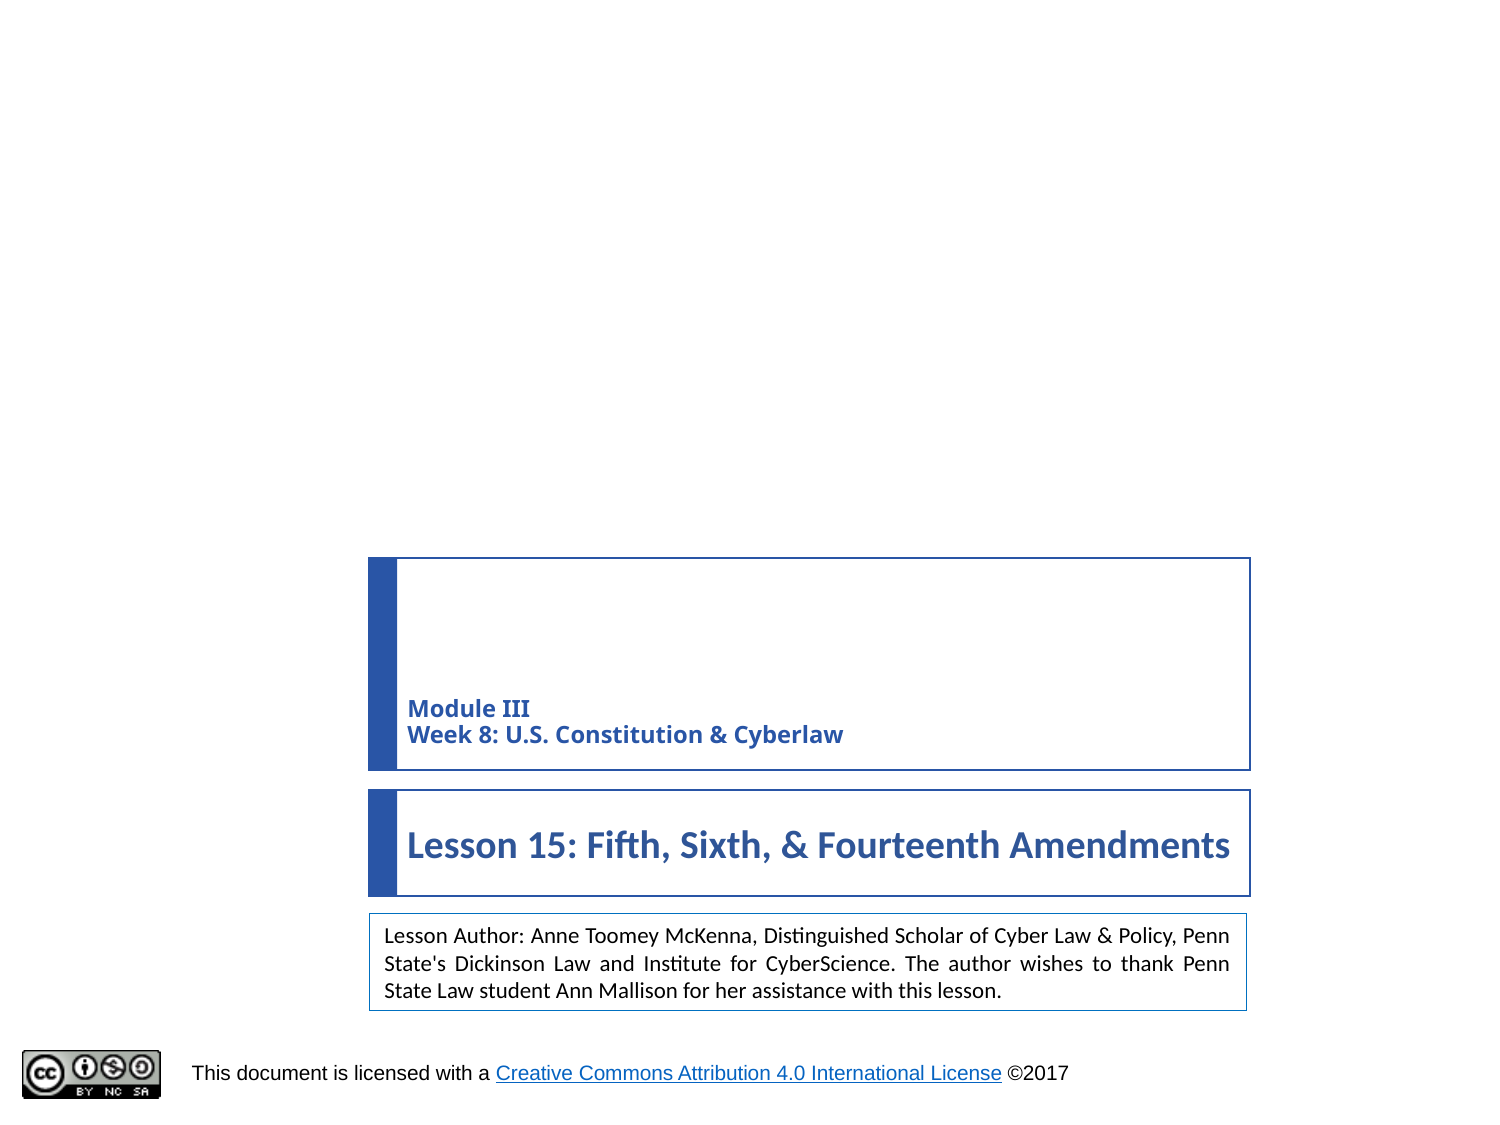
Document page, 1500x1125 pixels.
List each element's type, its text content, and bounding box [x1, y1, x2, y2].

title Module III Week 8: U.S. Constitution & Cyberlaw [392, 624, 1246, 757]
picture [22, 1050, 161, 1099]
text_box Lesson Author: Anne Toomey McKenna, Distinguished Scholar of Cyber Law & Policy, Penn State's Dickinson Law and Institute for CyberScience. The author wishes to thank Penn State Law student Ann Mallison for her assistance with this lesson. [369, 913, 1247, 1011]
list Lesson 15: Fifth, Sixth, & Fourteenth Amendments [392, 819, 1279, 873]
